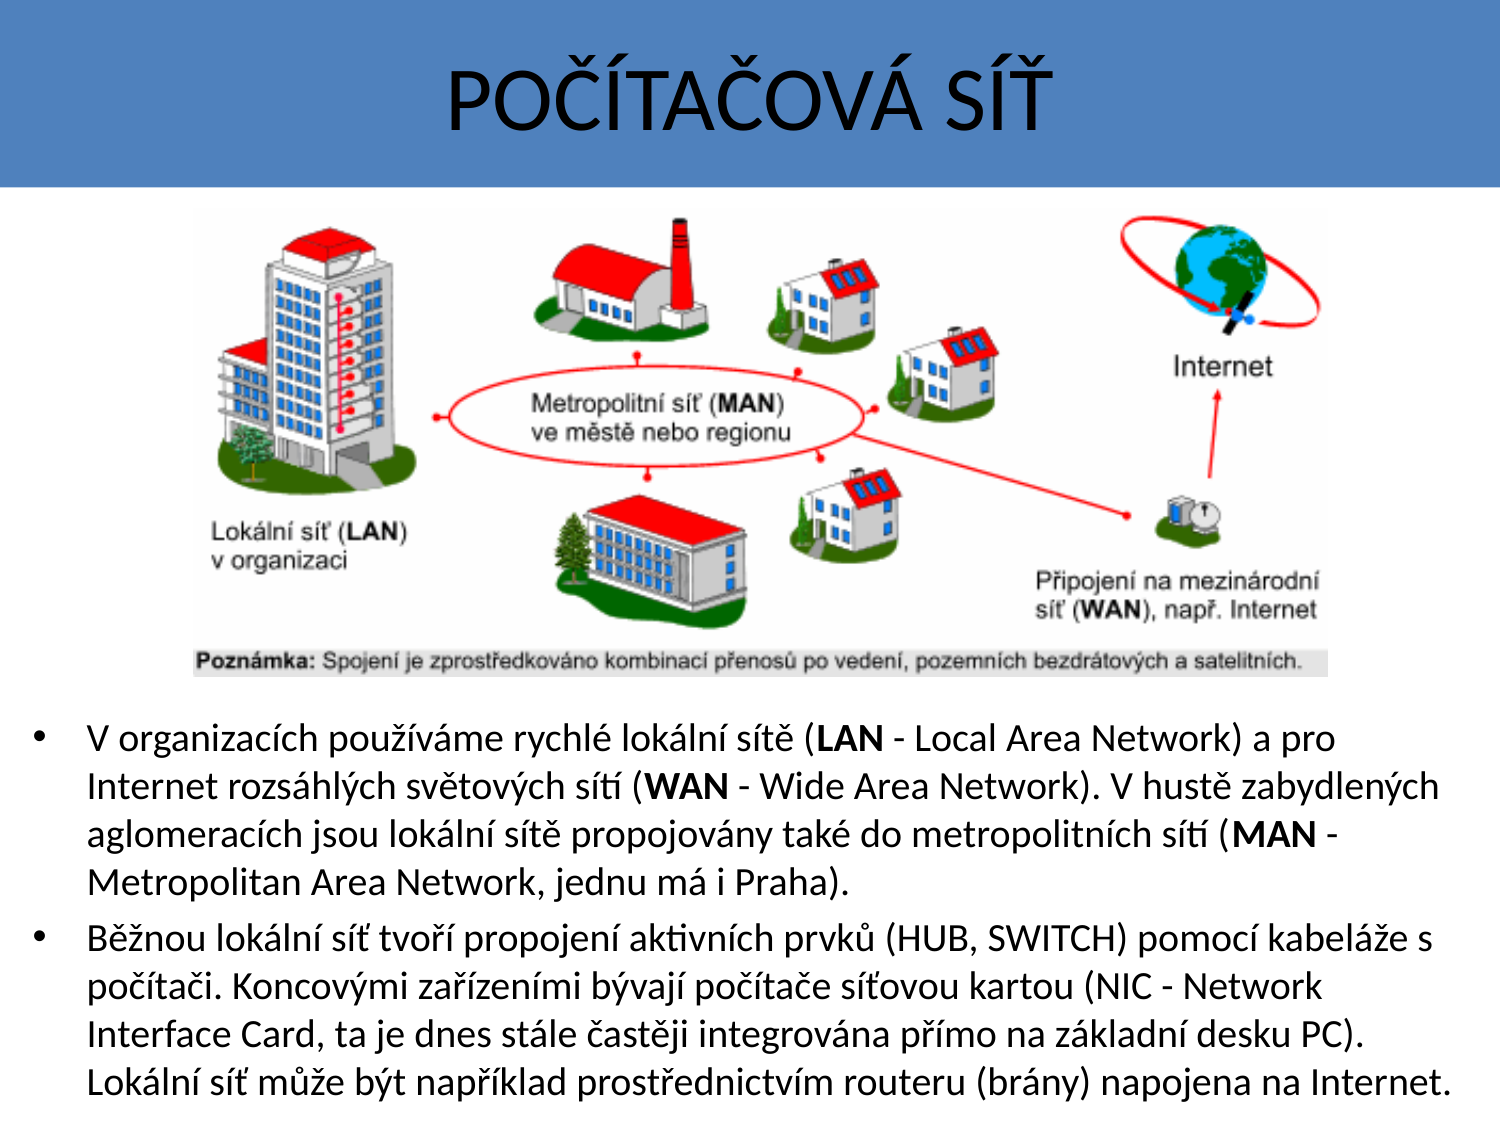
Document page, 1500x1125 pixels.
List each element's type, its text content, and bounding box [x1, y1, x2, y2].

picture [193, 207, 1329, 678]
list V organizacích používáme rychlé lokální sítě (LAN - Local Area Network) a pro Internet rozsáhlých světových sítí (WAN - Wide Area Network). V hustě zabydlených aglomeracích jsou lokální sítě propojovány také do metropolitních sítí (MAN - Metropolitan Area Network, jednu má i Praha). Běžnou lokální síť tvoří propojení aktivních prvků (HUB, SWITCH) pomocí kabeláže s počítači. Koncovými zařízeními bývají počítače síťovou kartou (NIC - Network Interface Card, ta je dnes stále častěji integrována přímo na základní desku PC). Lokální síť může být například prostřednictvím routeru (brány) napojena na Internet. [17, 704, 1471, 1125]
title POČÍTAČOVÁ SÍŤ [0, 0, 1500, 188]
